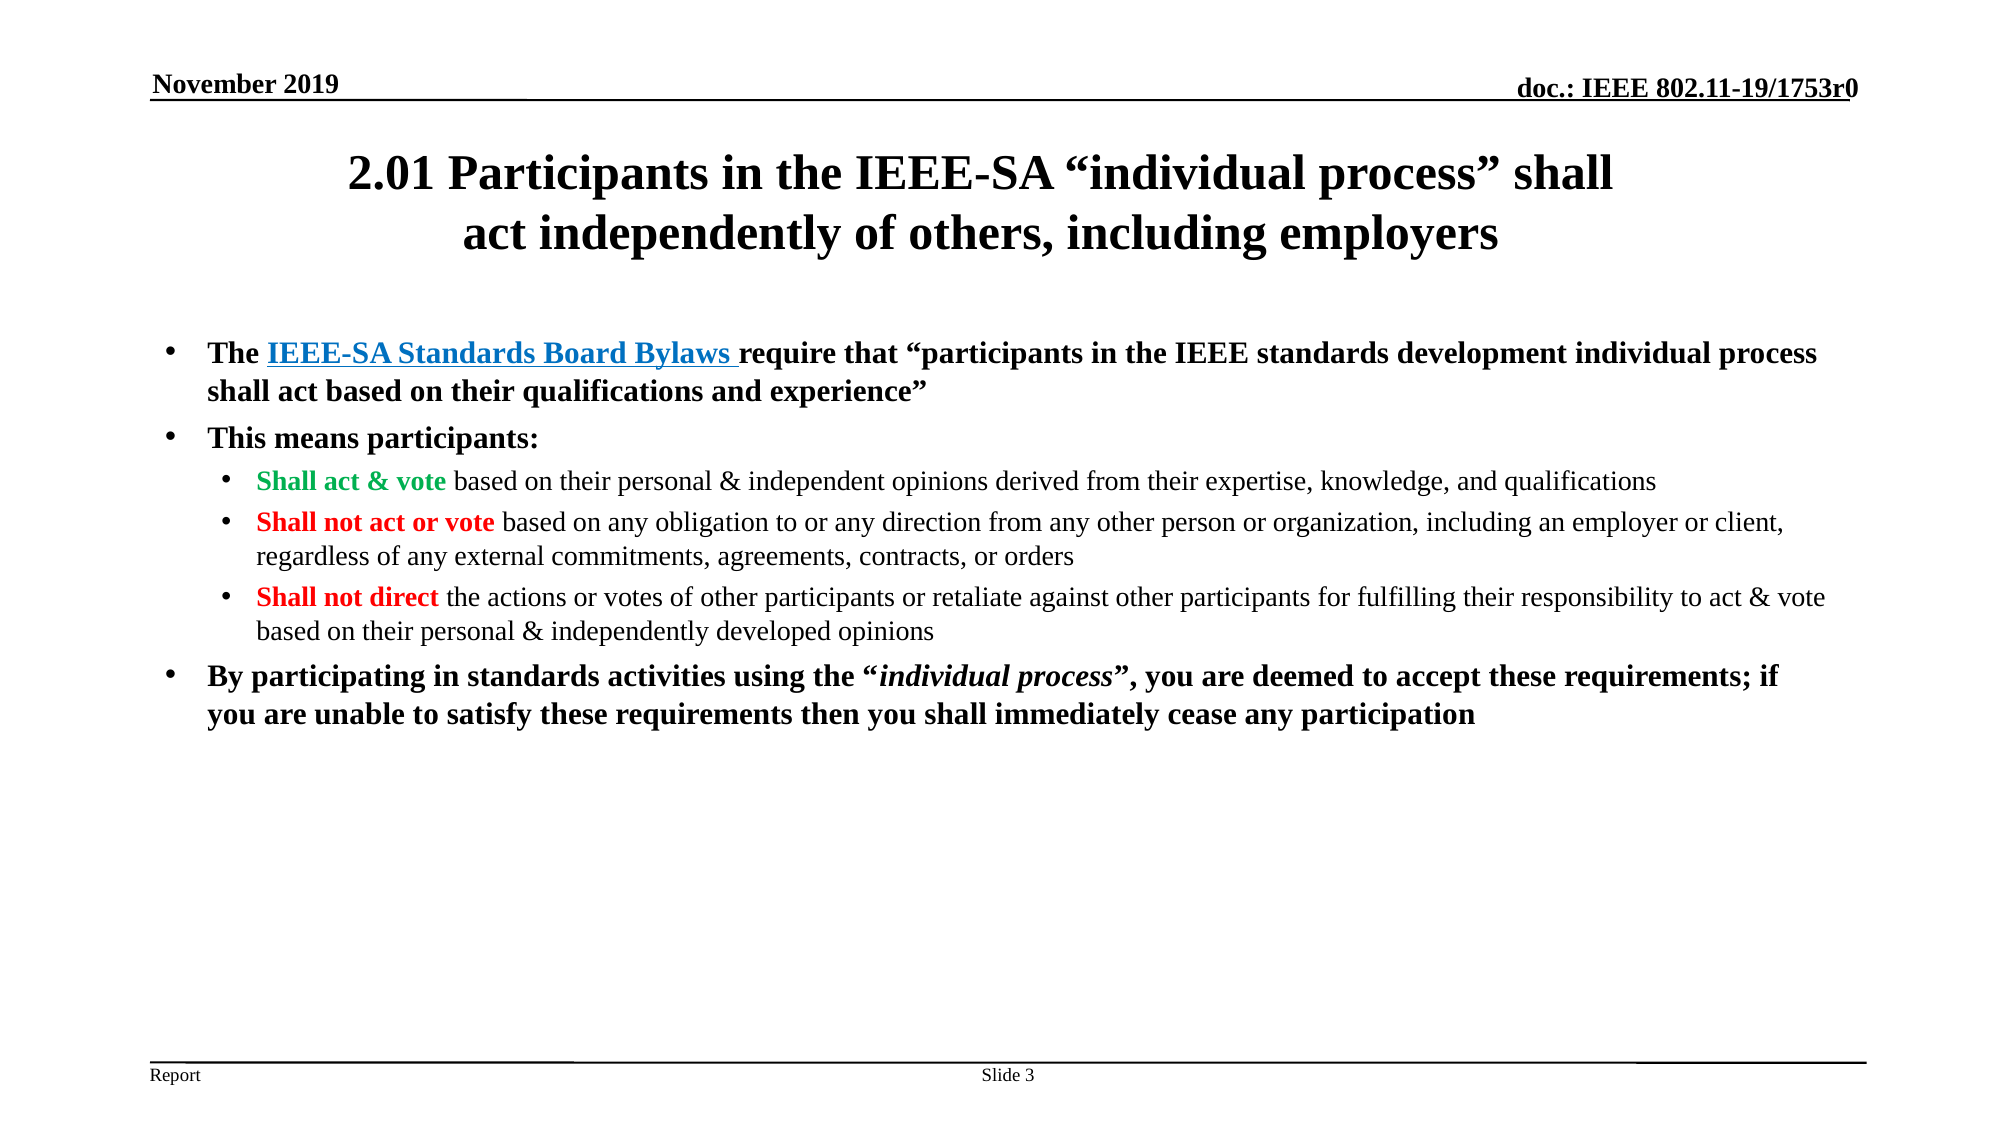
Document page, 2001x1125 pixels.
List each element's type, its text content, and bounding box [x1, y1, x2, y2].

title 2.01 Participants in the IEEE-SA “individual process” shall act independently of others, including employers [324, 112, 1638, 288]
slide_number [152, 54, 563, 100]
slide_number Slide 3 [950, 1061, 1067, 1123]
list The IEEE-SA Standards Board Bylaws require that “participants in the IEEE standards development individual process shall act based on their qualifications and experience” This means participants: Shall act & vote based on their personal & independent opinions derived from their expertise, knowledge, and qualifications Shall not act or vote based on any obligation to or any direction from any other person or organization, including an employer or client, regardless of any external commitments, agreements, contracts, or orders Shall not direct the actions or votes of other participants or retaliate against other participants for fulfilling their responsibility to act & vote based on their personal & independently developed opinions By participating in standards activities using the “individual process”, you are deemed to accept these requirements; if you are unable to satisfy these requirements then you shall immediately cease any participation [149, 324, 1850, 1000]
footer [1171, 1061, 1869, 1093]
